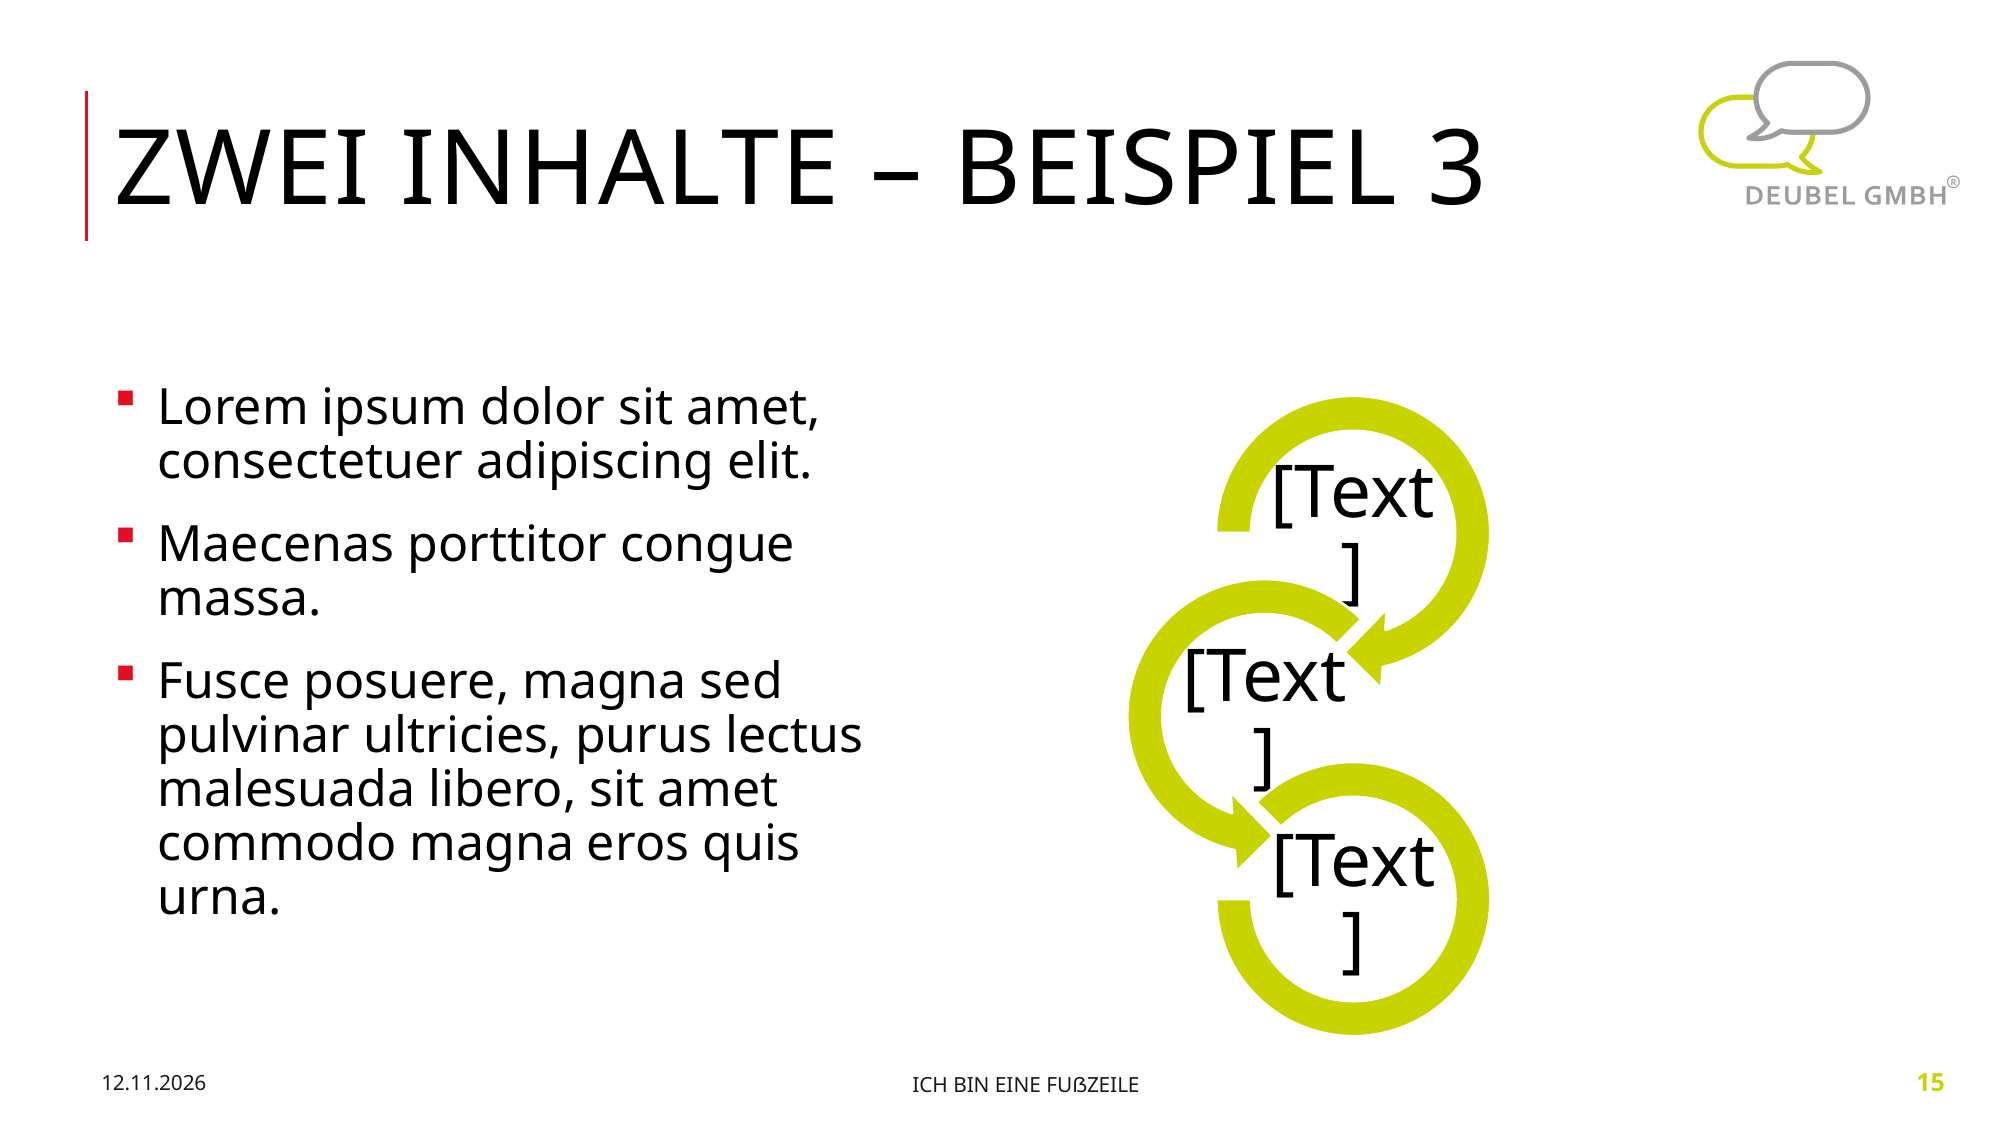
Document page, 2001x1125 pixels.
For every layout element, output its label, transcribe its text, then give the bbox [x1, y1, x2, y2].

list Lorem ipsum dolor sit amet, consectetuer adipiscing elit. Maecenas porttitor congue massa. Fusce posuere, magna sed pulvinar ultricies, purus lectus malesuada libero, sit amet commodo magna eros quis urna. [84, 373, 885, 1037]
title Zwei Inhalte – Beispiel 3 [84, 51, 1712, 298]
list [908, 373, 1710, 1037]
slide_number 15 [1727, 1061, 1945, 1107]
footer Ich bin eine Fußzeile [343, 1061, 1709, 1107]
picture [1712, 52, 1967, 215]
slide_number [86, 1061, 328, 1107]
